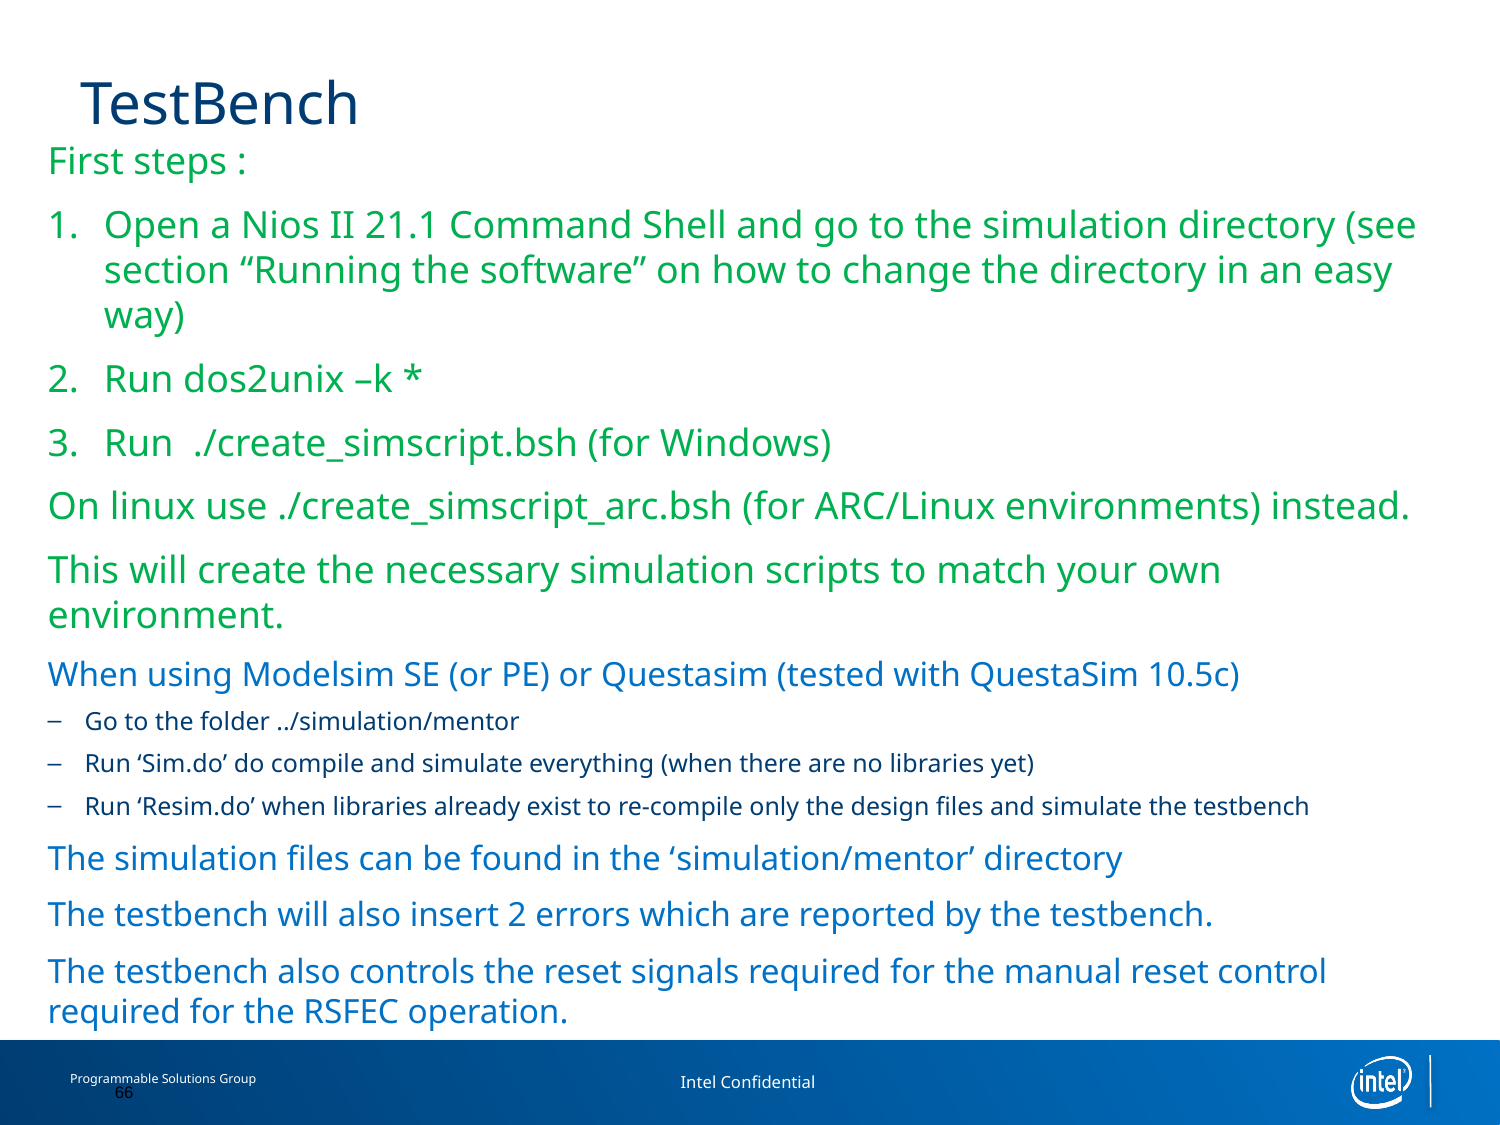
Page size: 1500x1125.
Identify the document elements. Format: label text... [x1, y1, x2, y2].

picture [1351, 1056, 1412, 1109]
slide_number 66 [19, 1069, 134, 1116]
title TestBench [80, 65, 1458, 194]
list First steps : Open a Nios II 21.1 Command Shell and go to the simulation directory (see section “Running the software” on how to change the directory in an easy way) Run dos2unix –k * Run ./create_simscript.bsh (for Windows) On linux use ./create_simscript_arc.bsh (for ARC/Linux environments) instead. This will create the necessary simulation scripts to match your own environment. When using Modelsim SE (or PE) or Questasim (tested with QuestaSim 10.5c) Go to the folder ../simulation/mentor Run ‘Sim.do’ do compile and simulate everything (when there are no libraries yet) Run ‘Resim.do’ when libraries already exist to re-compile only the design files and simulate the testbench The simulation files can be found in the ‘simulation/mentor’ directory The testbench will also insert 2 errors which are reported by the testbench. The testbench also controls the reset signals required for the manual reset control required for the RSFEC operation. [47, 137, 1428, 939]
